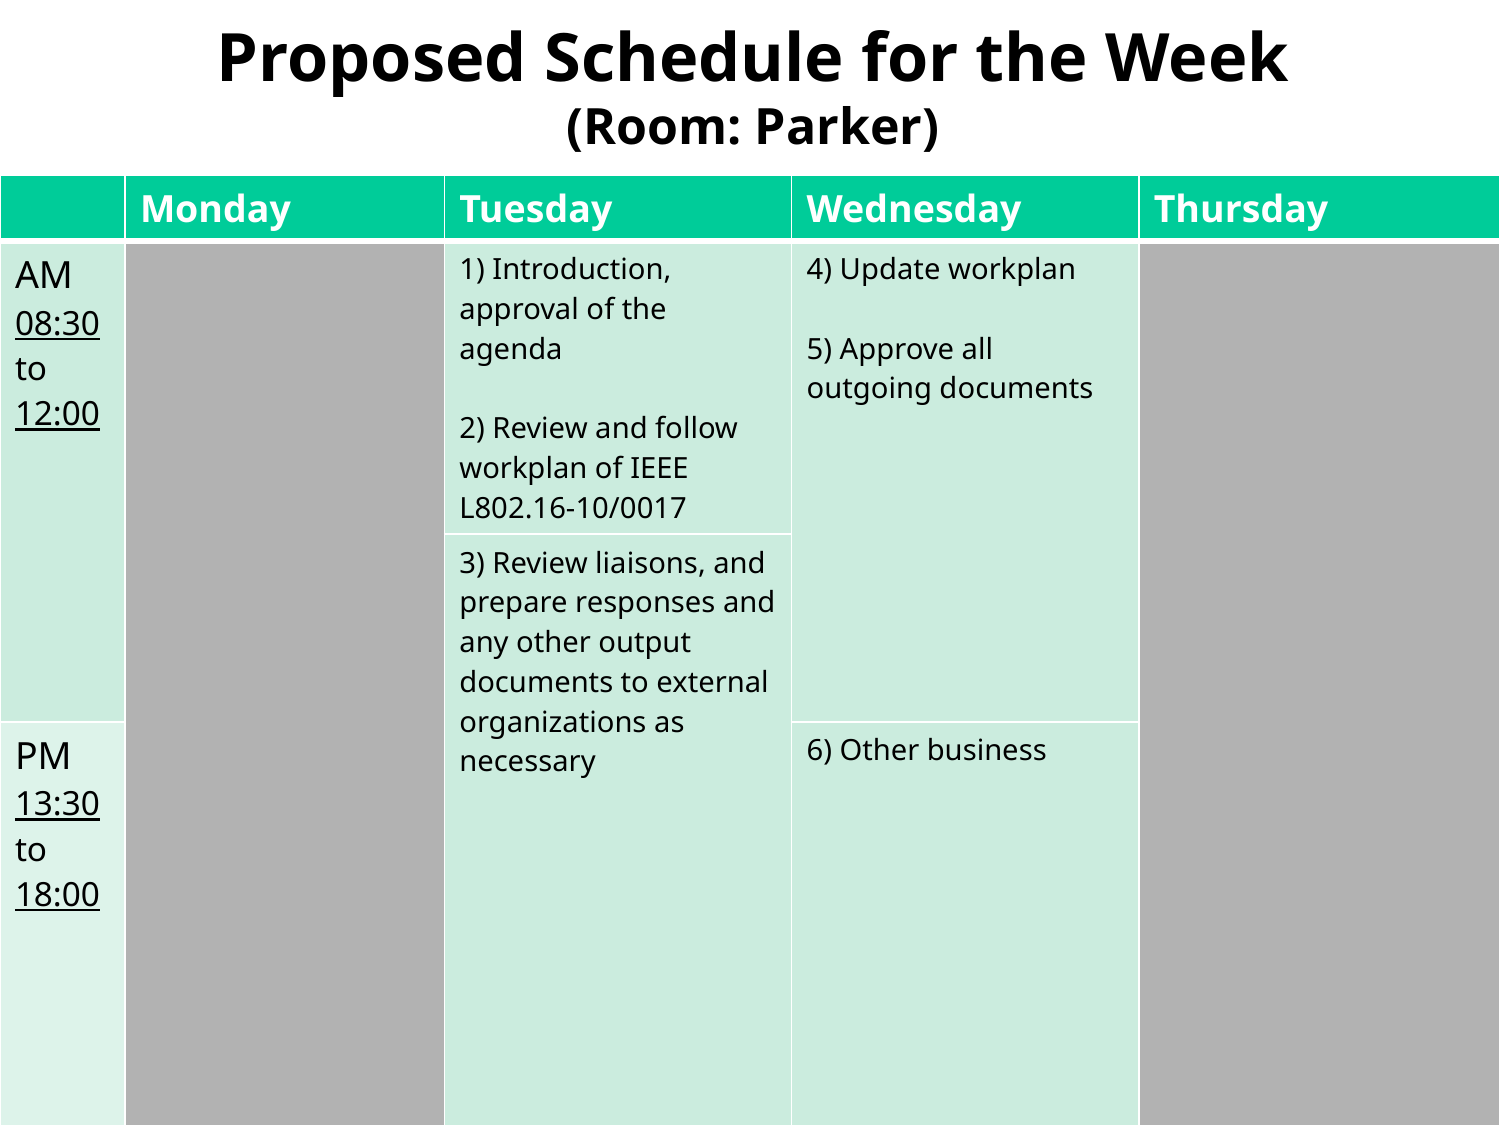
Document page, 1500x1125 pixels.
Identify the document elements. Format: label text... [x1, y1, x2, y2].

table_cell AM 08:30 to 12:00 [1, 244, 124, 721]
table_header Tuesday [445, 176, 791, 238]
table_header Thursday [1140, 176, 1499, 238]
title Proposed Schedule for the Week (Room: Parker) [75, 7, 1425, 150]
table_cell [1140, 244, 1499, 1125]
table_header Monday [126, 176, 444, 238]
table_cell 3) Review liaisons, and prepare responses and any other output documents to external organizations as necessary [445, 535, 791, 1125]
table_cell [126, 244, 444, 1125]
table_header Wednesday [792, 176, 1138, 238]
table_cell 6) Other business [792, 723, 1138, 1125]
table_cell 1) Introduction, approval of the agenda 2) Review and follow workplan of IEEE L802.16-10/0017 [445, 244, 791, 533]
table_header [1, 176, 124, 238]
table_cell 4) Update workplan 5) Approve all outgoing documents [792, 244, 1138, 721]
table_cell PM 13:30 to 18:00 [1, 723, 124, 1125]
